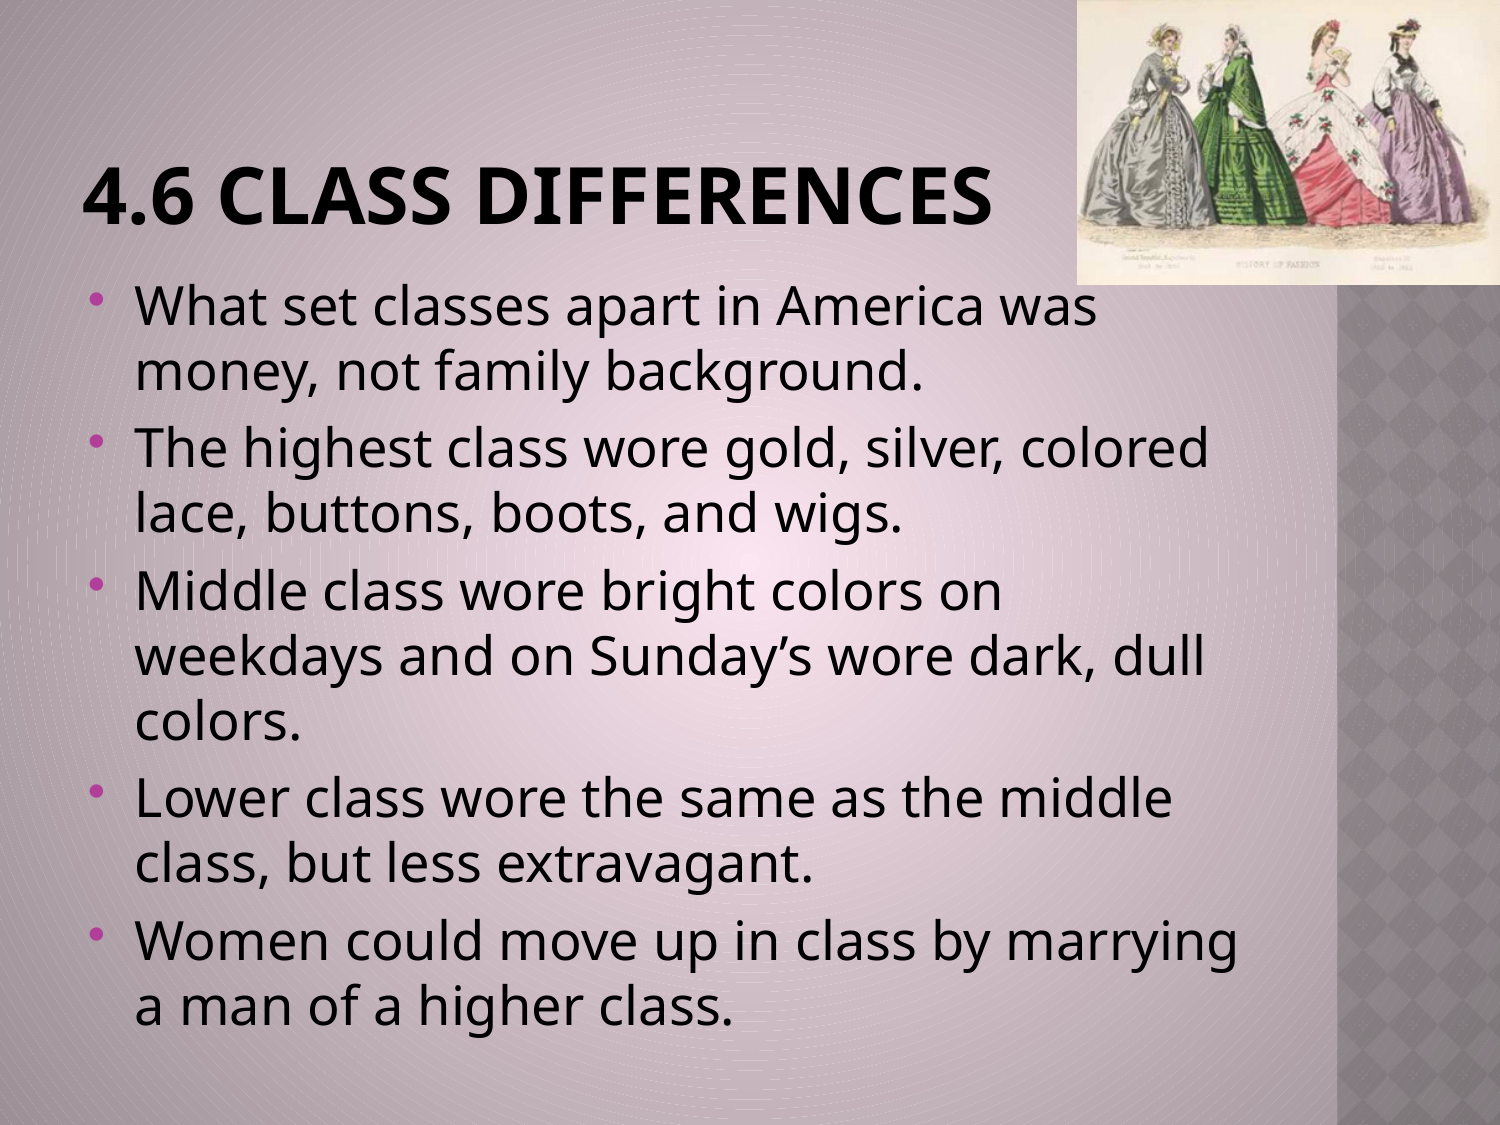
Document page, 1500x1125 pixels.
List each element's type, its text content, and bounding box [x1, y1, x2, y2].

list What set classes apart in America was money, not family background. The highest class wore gold, silver, colored lace, buttons, boots, and wigs. Middle class wore bright colors on weekdays and on Sunday’s wore dark, dull colors. Lower class wore the same as the middle class, but less extravagant. Women could move up in class by marrying a man of a higher class. [75, 264, 1263, 1059]
title 4.6 Class differences [75, 52, 1071, 240]
picture [1077, 0, 1500, 285]
